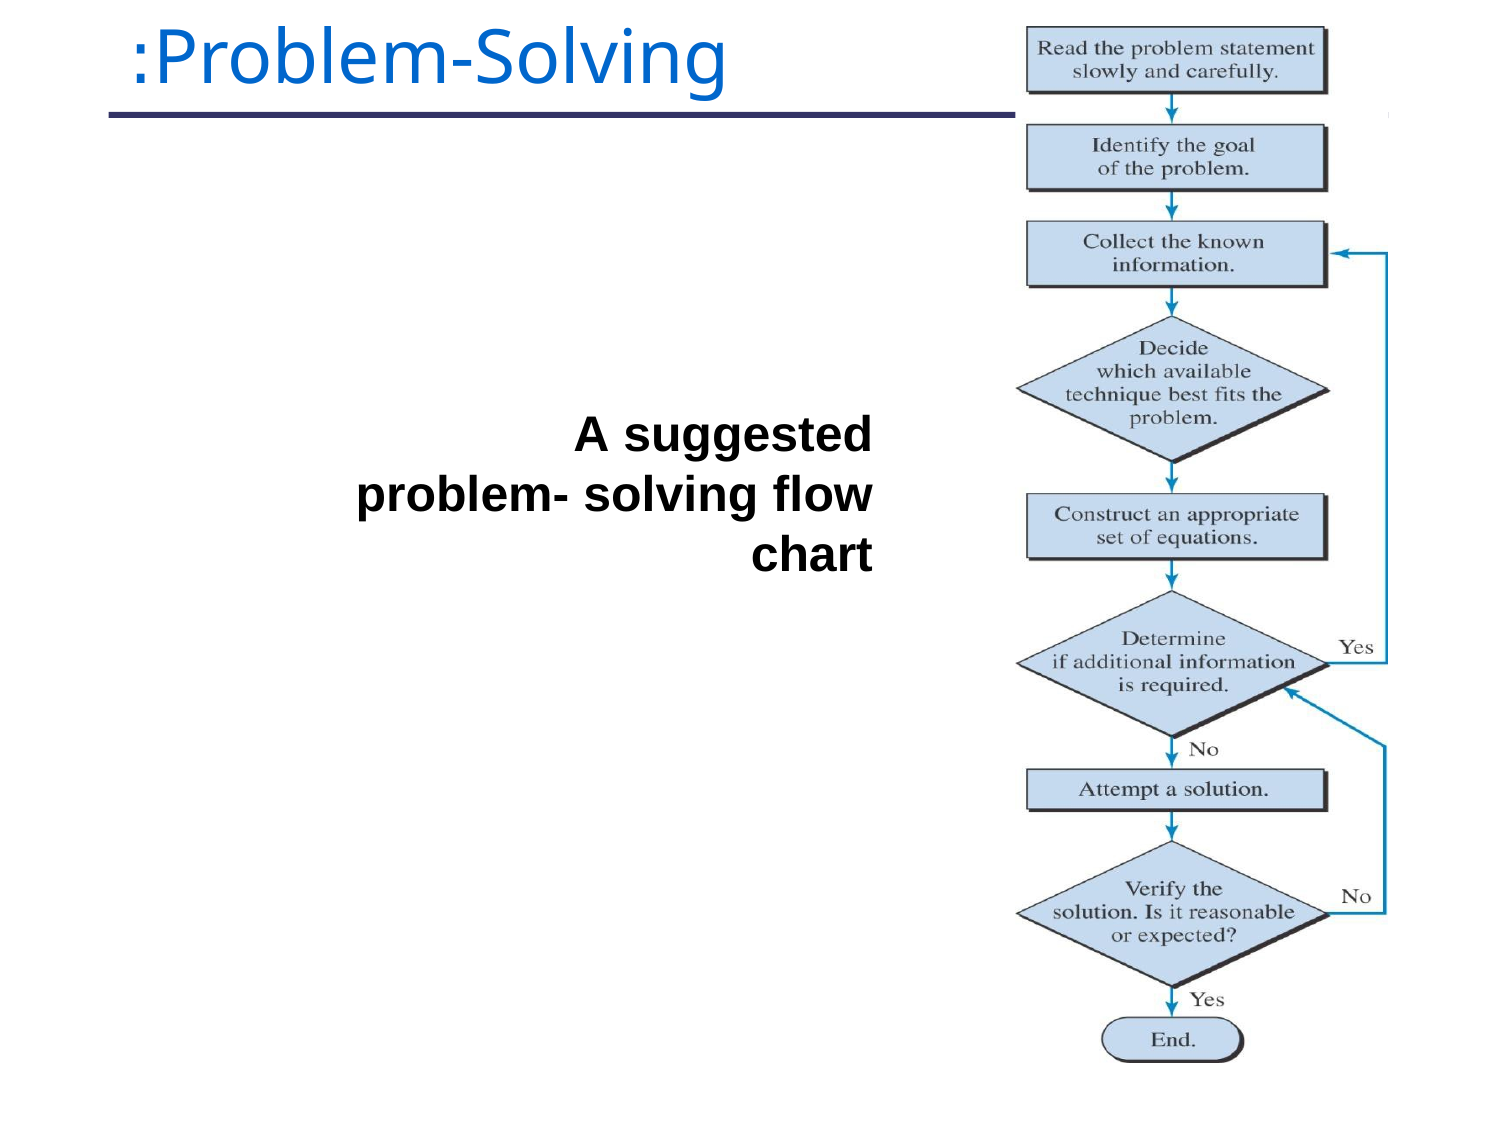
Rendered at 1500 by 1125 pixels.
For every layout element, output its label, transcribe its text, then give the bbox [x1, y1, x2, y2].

title Problem-Solving: [128, 8, 1372, 97]
slide_number 9 [1080, 1046, 1425, 1103]
text_box [1015, 26, 1388, 1063]
text_box A suggested problem- solving flow chart [344, 401, 876, 524]
